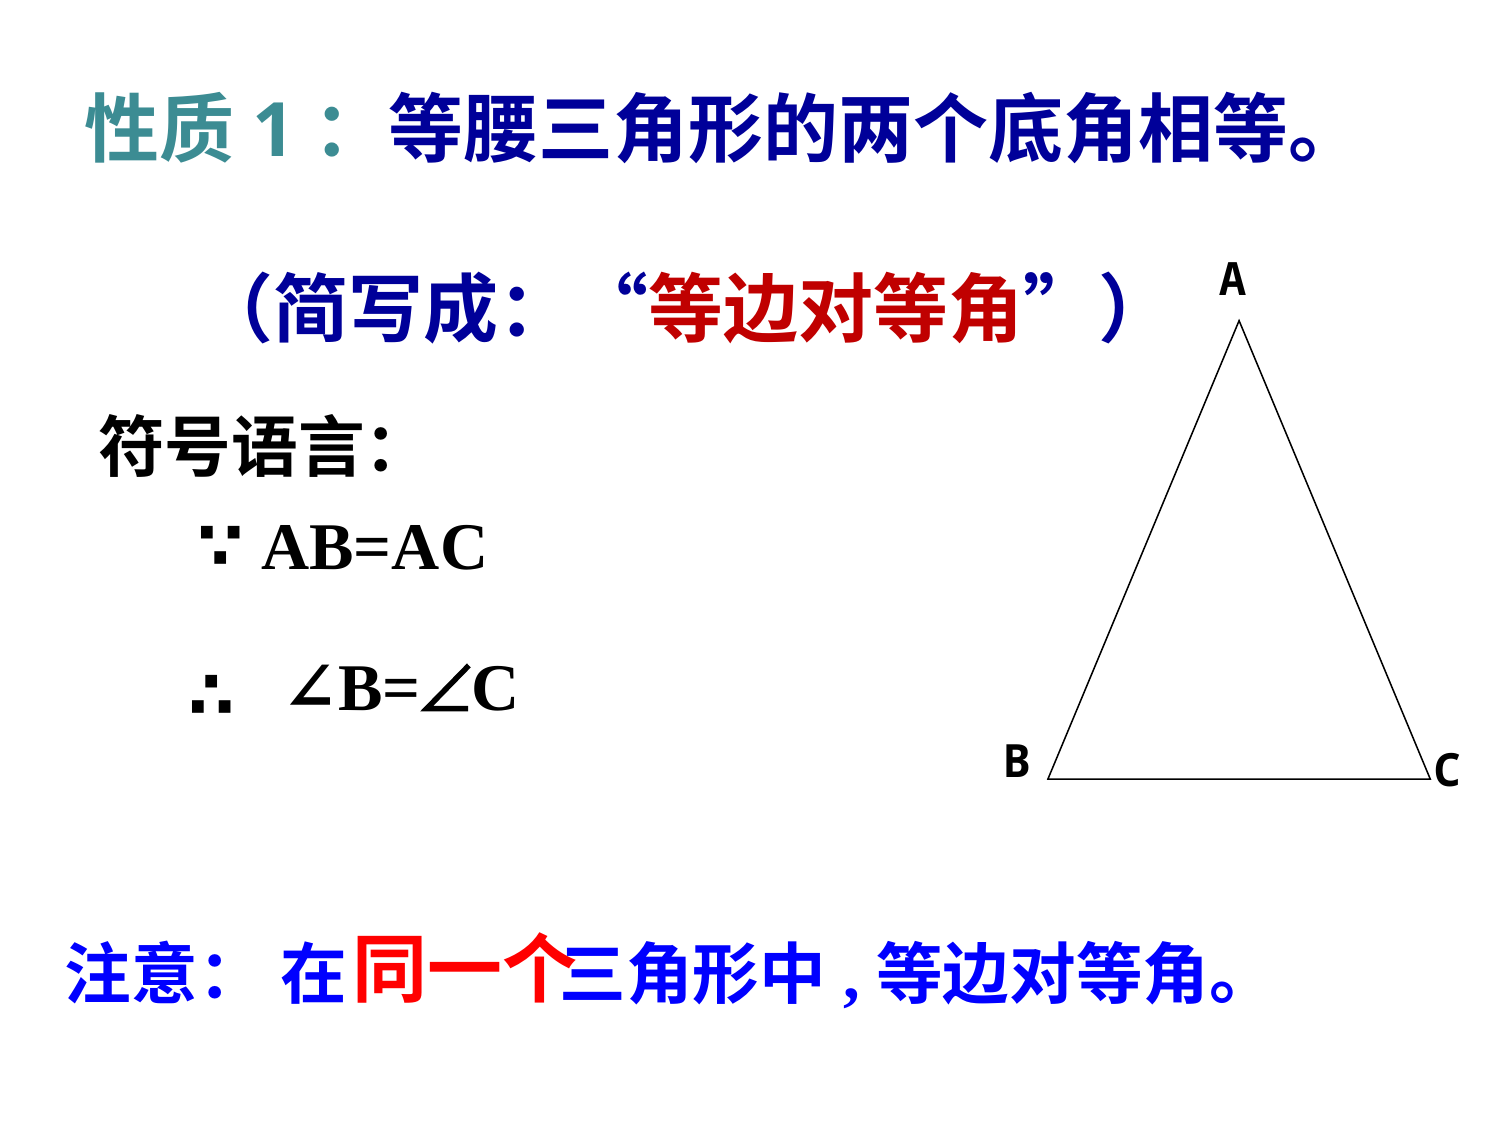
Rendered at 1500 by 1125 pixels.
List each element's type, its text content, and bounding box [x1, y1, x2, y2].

text_box 性质1：等腰三角形的两个底角相等。 （简写成：“等边对等角”） [49, 73, 1323, 359]
text_box 同一个 [337, 914, 648, 1020]
text_box ∵ AB=AC [182, 495, 504, 640]
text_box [999, 249, 1464, 795]
text_box 注意： 在 三角形中,等边对等角。 [49, 844, 1500, 1099]
text_box ∠B=C [267, 636, 536, 731]
text_box 符号语言： [83, 397, 999, 573]
text_box ∴ [173, 644, 250, 739]
